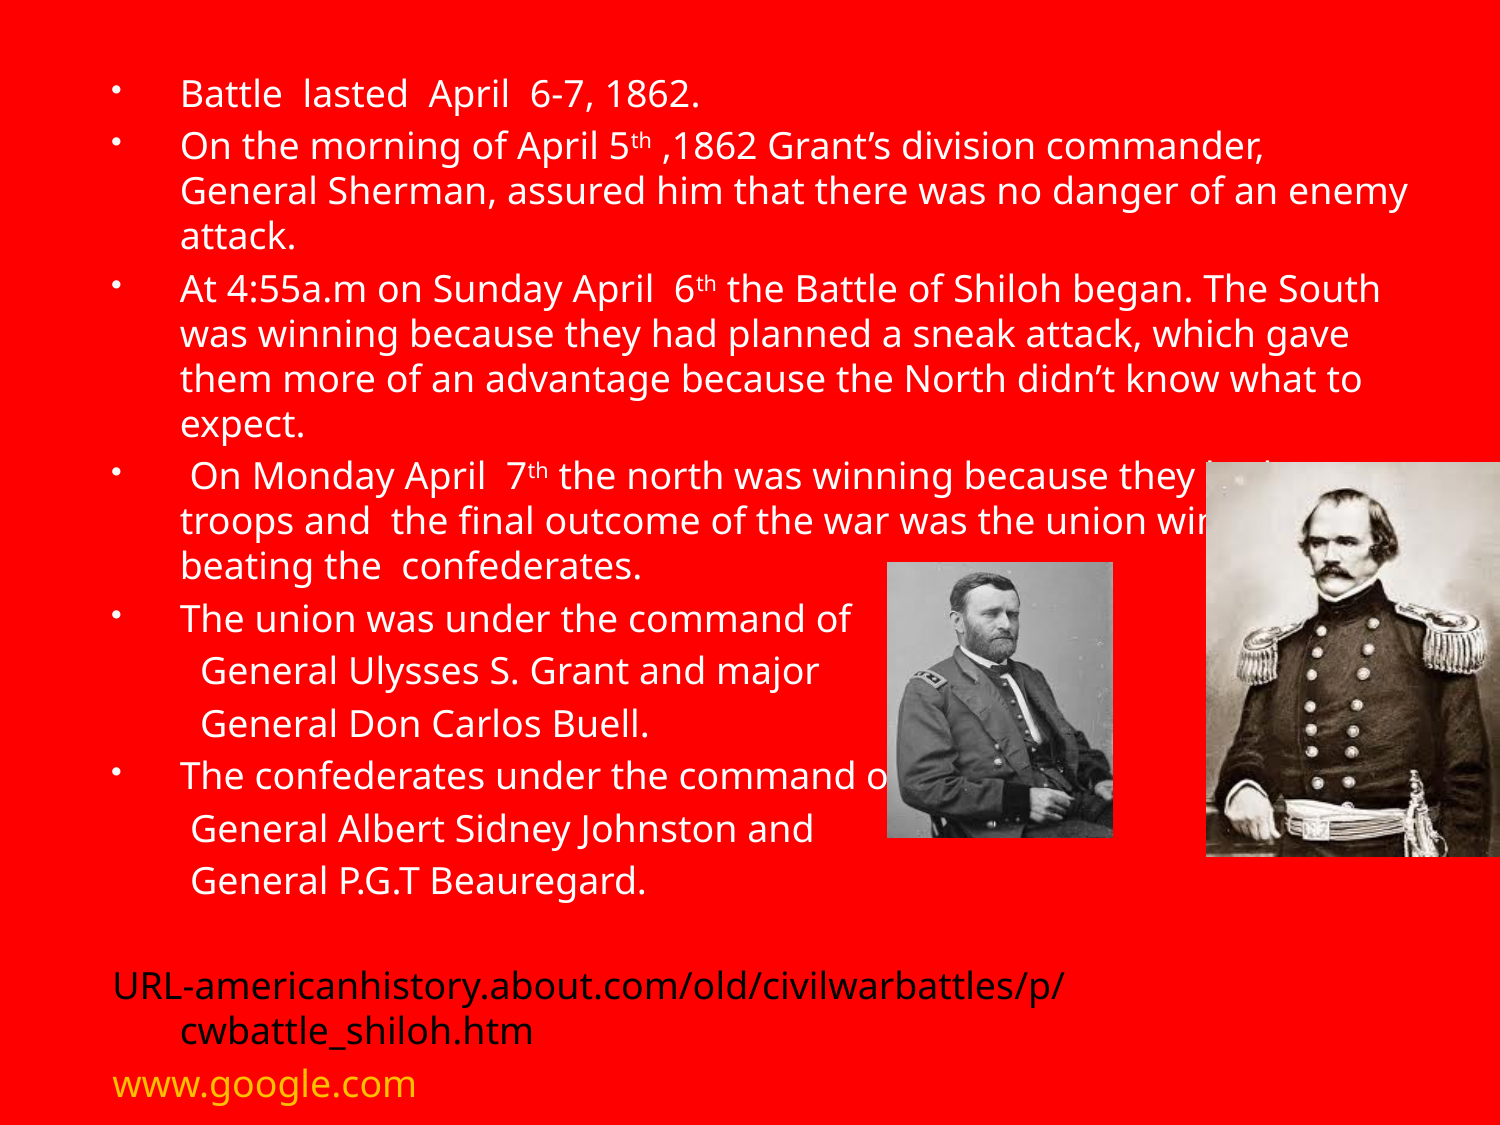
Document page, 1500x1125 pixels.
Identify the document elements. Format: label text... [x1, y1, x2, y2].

picture [887, 562, 1113, 838]
list Battle lasted April 6-7, 1862. On the morning of April 5th ,1862 Grant’s division commander, General Sherman, assured him that there was no danger of an enemy attack. At 4:55a.m on Sunday April 6th the Battle of Shiloh began. The South was winning because they had planned a sneak attack, which gave them more of an advantage because the North didn’t know what to expect. On Monday April 7th the north was winning because they had more troops and the final outcome of the war was the union winning beating the confederates. The union was under the command of General Ulysses S. Grant and major General Don Carlos Buell. The confederates under the command of General Albert Sidney Johnston and General P.G.T Beauregard. URL-americanhistory.about.com/old/civilwarbattles/p/cwbattle_shiloh.htm www.google.com [75, 62, 1425, 1125]
picture [1205, 462, 1500, 857]
